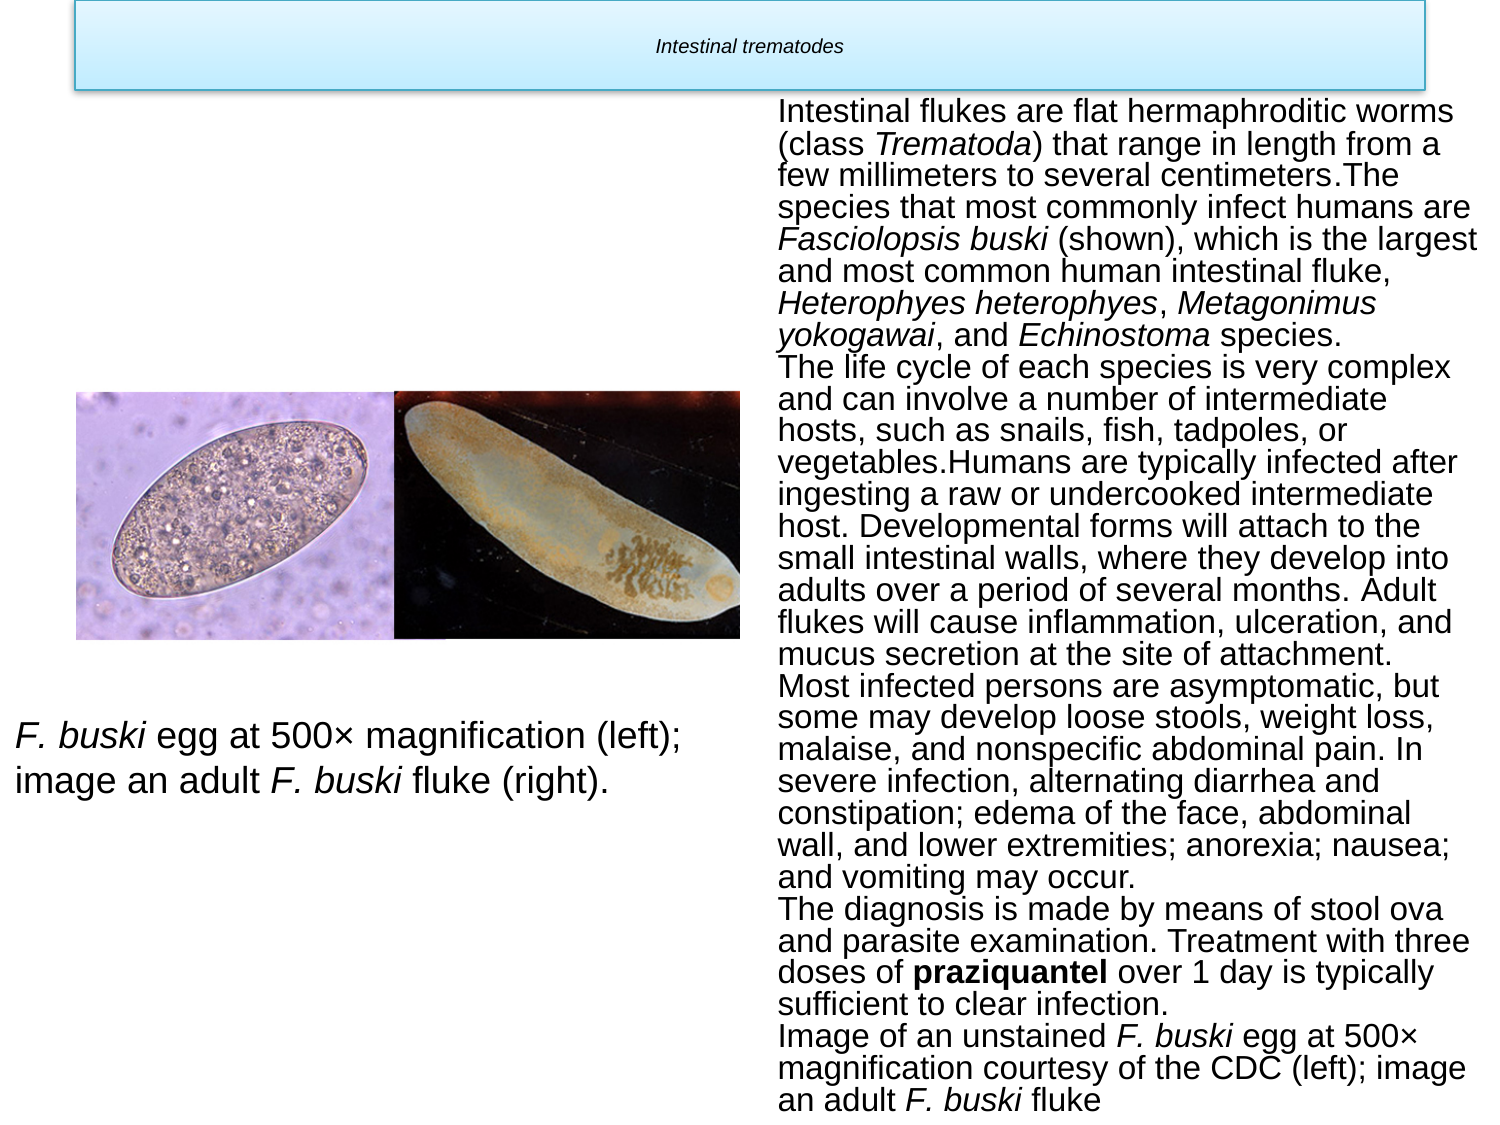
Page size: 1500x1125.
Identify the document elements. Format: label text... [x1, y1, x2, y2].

title Intestinal trematodes [74, 0, 1426, 91]
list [76, 290, 740, 742]
list Intestinal flukes are flat hermaphroditic worms (class Trematoda) that range in length from a few millimeters to several centimeters.The species that most commonly infect humans are Fasciolopsis buski (shown), which is the largest and most common human intestinal fluke, Heterophyes heterophyes, Metagonimus yokogawai, and Echinostoma species. The life cycle of each species is very complex and can involve a number of intermediate hosts, such as snails, fish, tadpoles, or vegetables.Humans are typically infected after ingesting a raw or undercooked intermediate host. Developmental forms will attach to the small intestinal walls, where they develop into adults over a period of several months. Adult flukes will cause inflammation, ulceration, and mucus secretion at the site of attachment. Most infected persons are asymptomatic, but some may develop loose stools, weight loss, malaise, and nonspecific abdominal pain. In severe infection, alternating diarrhea and constipation; edema of the face, abdominal wall, and lower extremities; anorexia; nausea; and vomiting may occur. The diagnosis is made by means of stool ova and parasite examination. Treatment with three doses of praziquantel over 1 day is typically sufficient to clear infection. Image of an unstained F. buski egg at 500× magnification courtesy of the CDC (left); image an adult F. buski fluke [762, 90, 1500, 1125]
text_box F. buski egg at 500× magnification (left); image an adult F. buski fluke (right). [0, 704, 774, 809]
